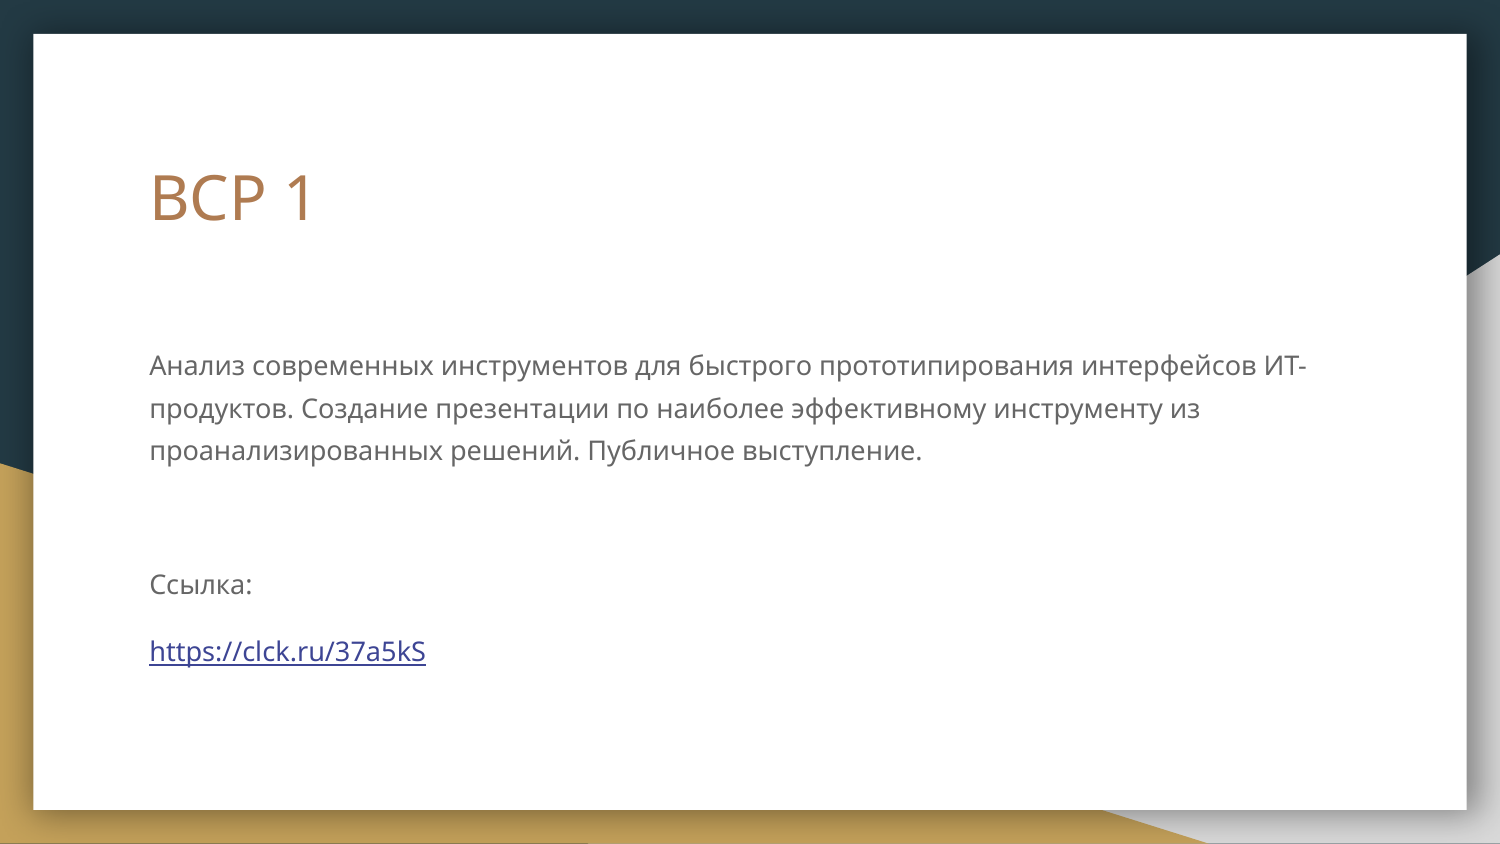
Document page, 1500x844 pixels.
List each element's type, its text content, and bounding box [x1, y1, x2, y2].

title ВСР 1 [134, 138, 1366, 296]
list Анализ современных инструментов для быстрого прототипирования интерфейсов ИТ-продуктов. Создание презентации по наиболее эффективному инструменту из проанализированных решений. Публичное выступление. Ссылка: https://clck.ru/37a5kS [134, 326, 1366, 729]
